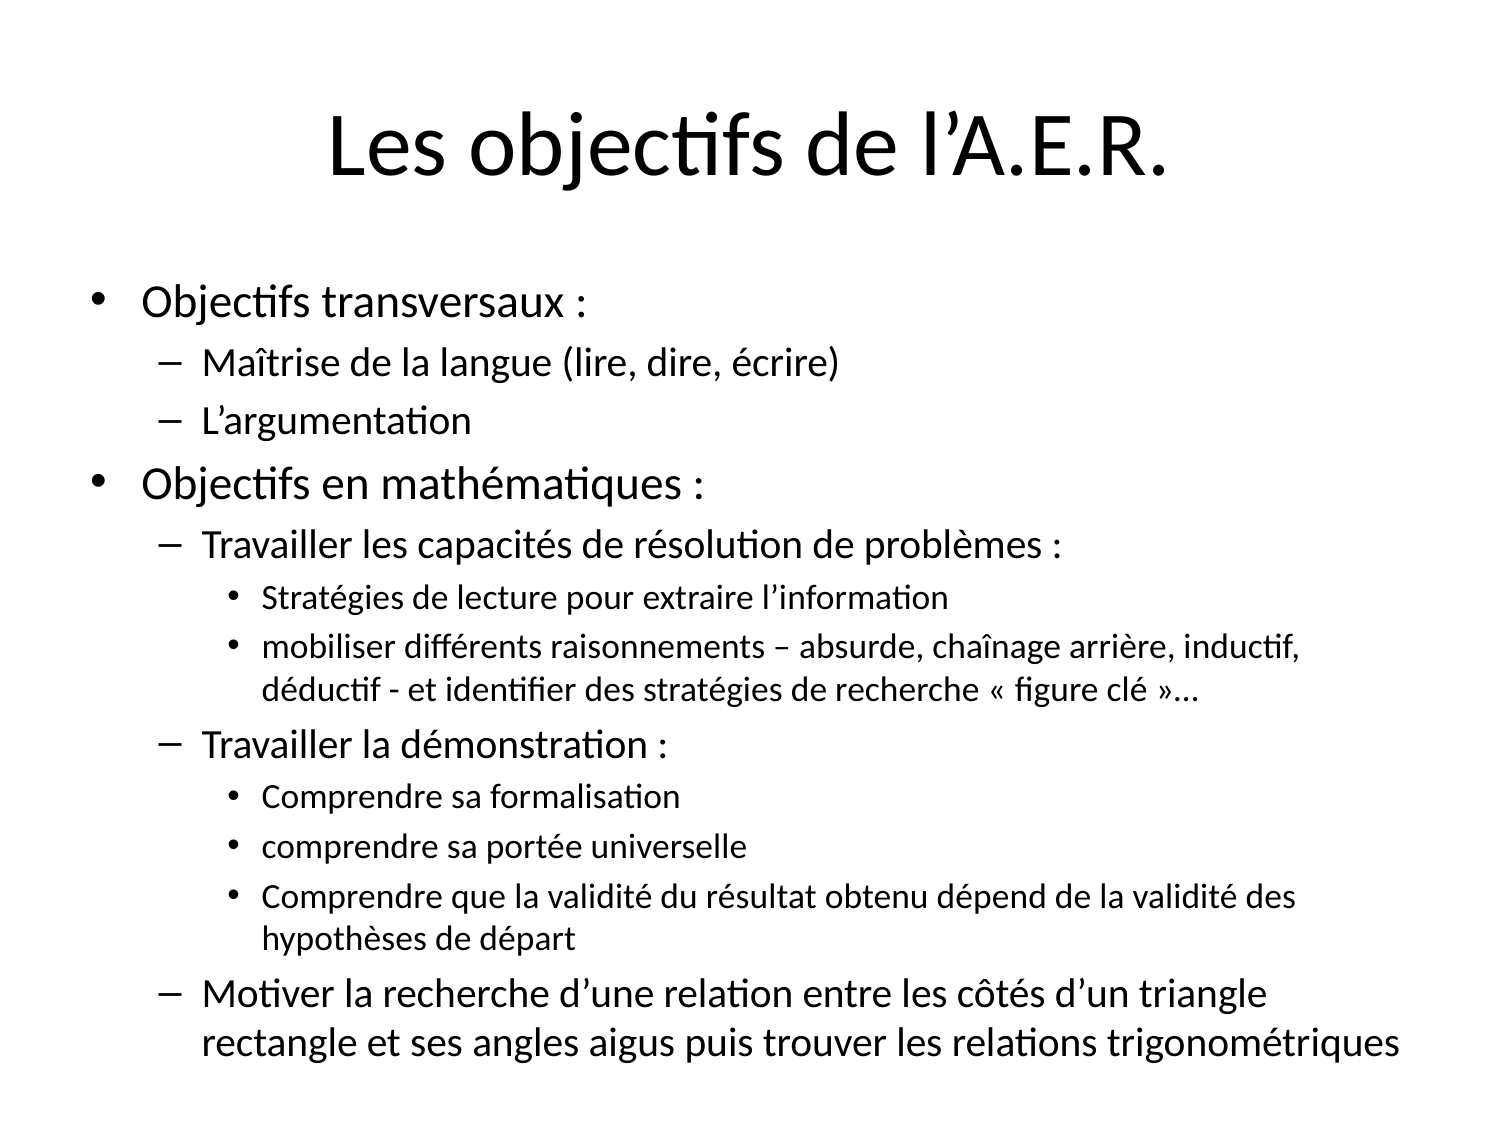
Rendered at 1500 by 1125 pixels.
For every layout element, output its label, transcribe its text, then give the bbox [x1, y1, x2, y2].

title Les objectifs de l’A.E.R. [75, 45, 1425, 233]
list Objectifs transversaux : Maîtrise de la langue (lire, dire, écrire) L’argumentation Objectifs en mathématiques : Travailler les capacités de résolution de problèmes : Stratégies de lecture pour extraire l’information mobiliser différents raisonnements – absurde, chaînage arrière, inductif, déductif - et identifier des stratégies de recherche « figure clé »… Travailler la démonstration : Comprendre sa formalisation comprendre sa portée universelle Comprendre que la validité du résultat obtenu dépend de la validité des hypothèses de départ Motiver la recherche d’une relation entre les côtés d’un triangle rectangle et ses angles aigus puis trouver les relations trigonométriques [75, 262, 1425, 1125]
